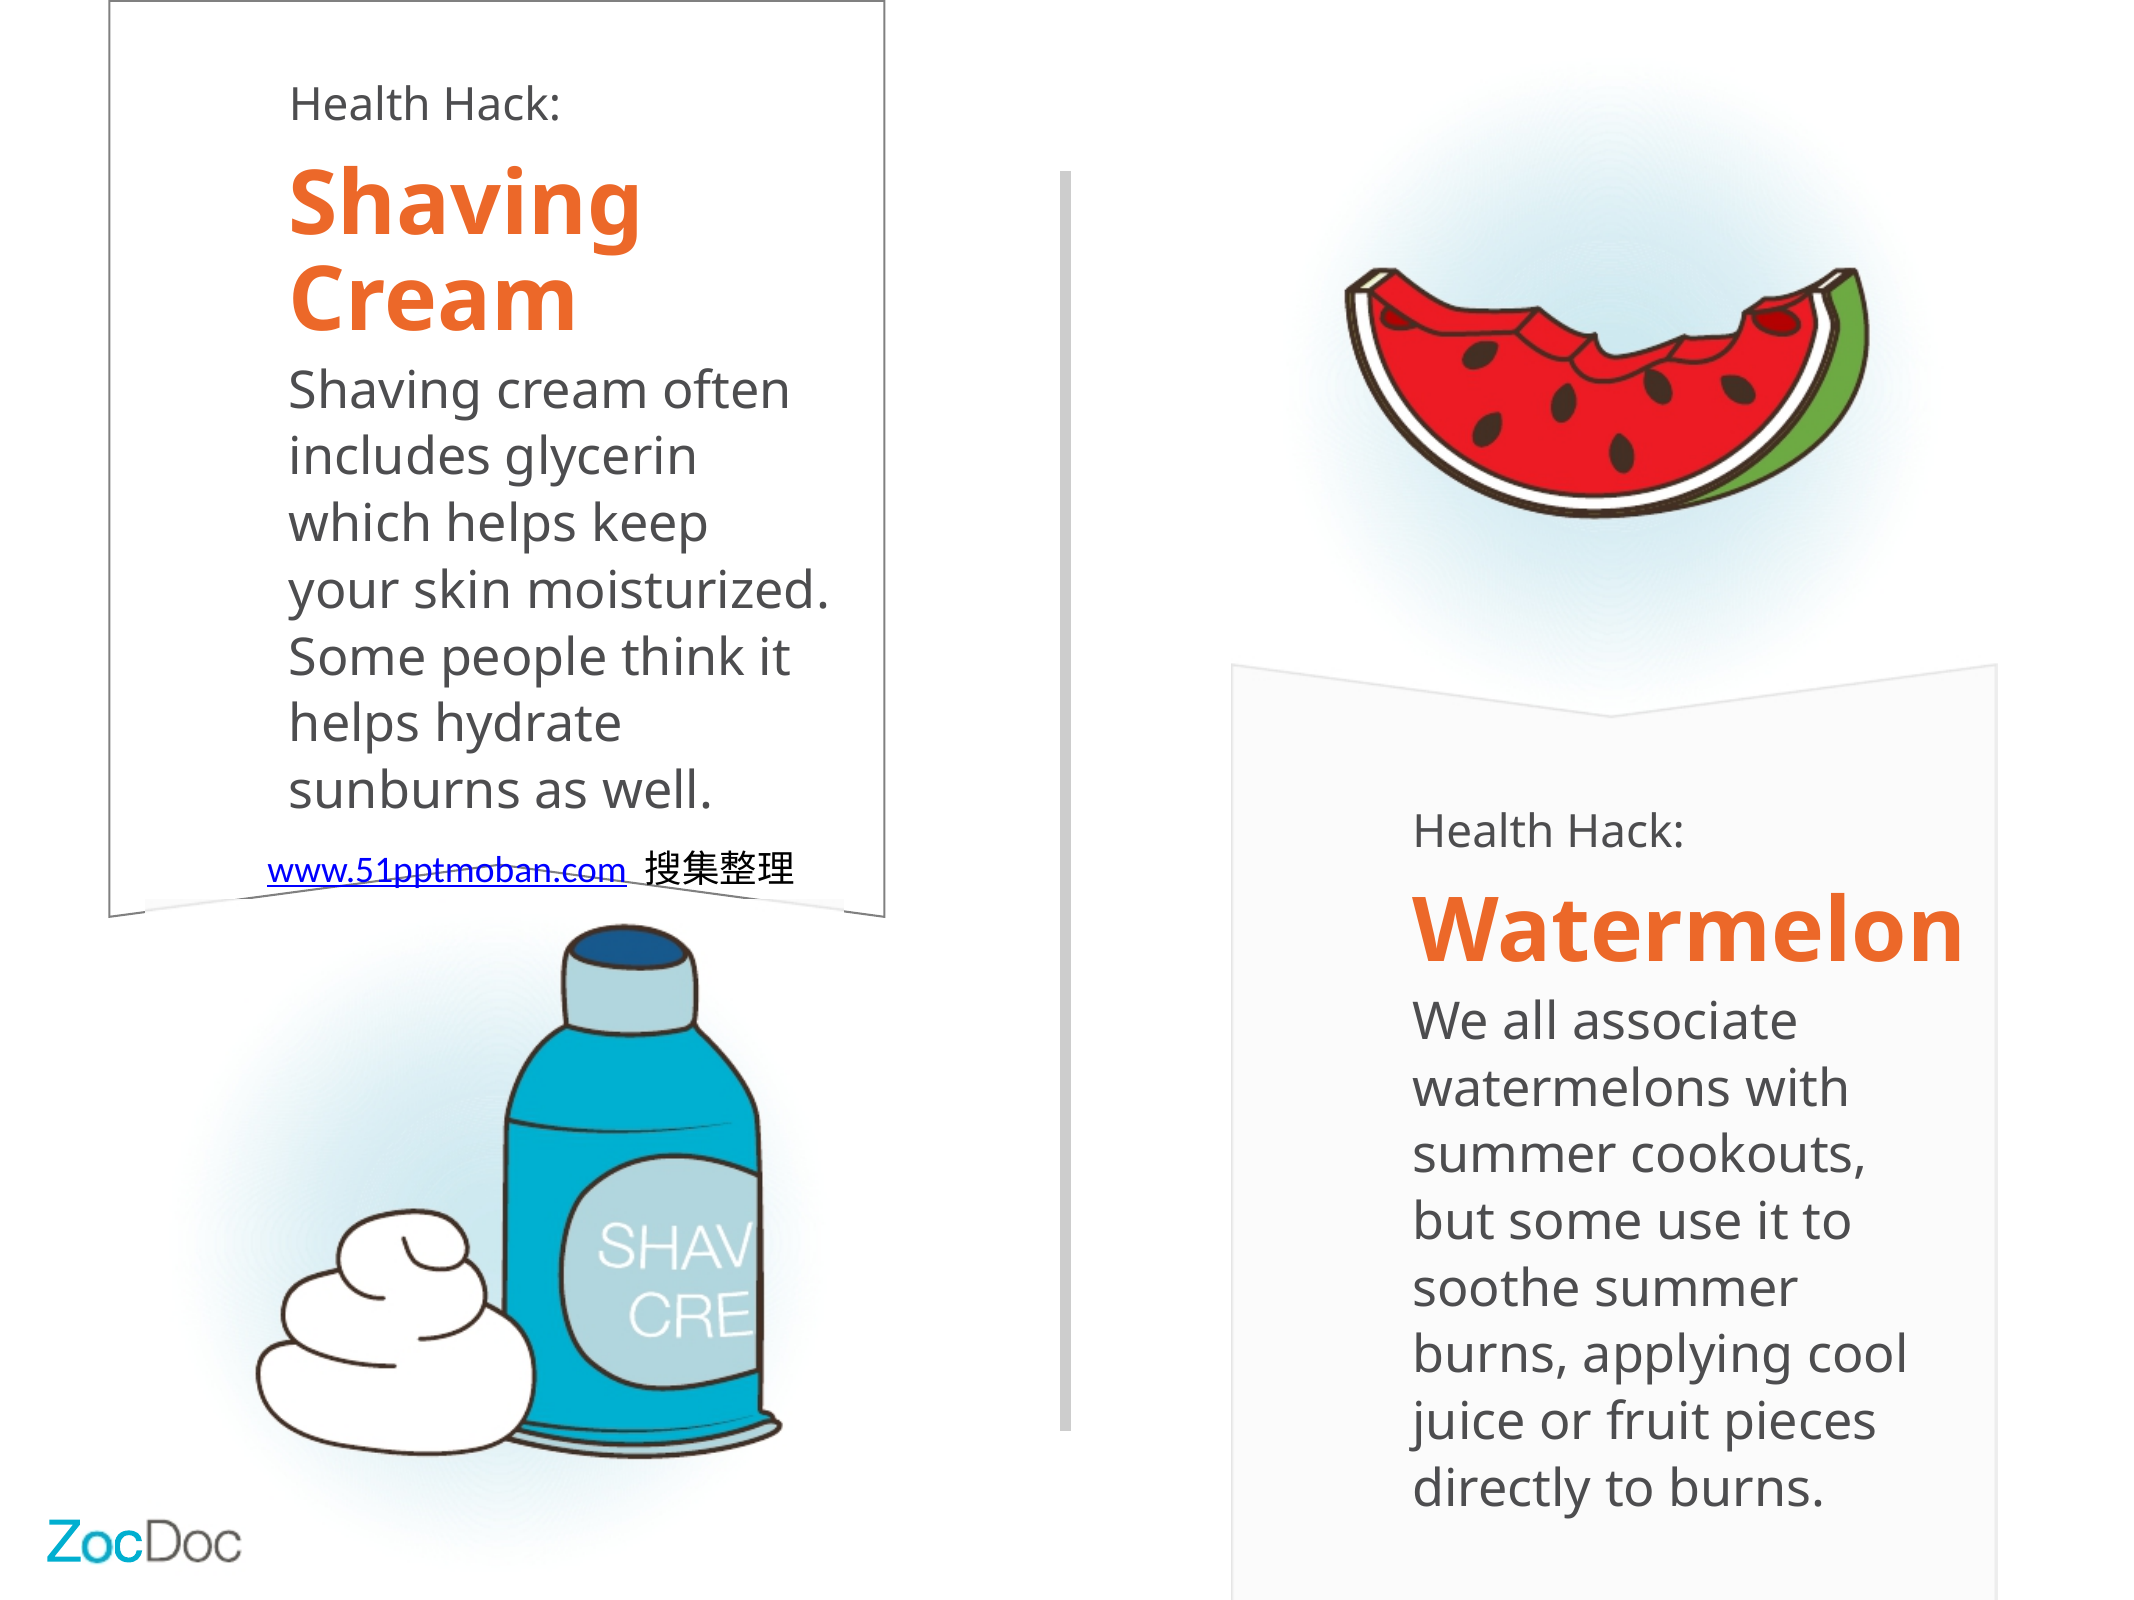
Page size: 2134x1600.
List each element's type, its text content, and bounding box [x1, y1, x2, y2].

picture [145, 899, 844, 1586]
text_box Health Hack: Shaving Cream Shaving cream often includes glycerin which helps keep your skin moisturized. Some people think it helps hydrate sunburns as well. [288, 58, 831, 827]
text_box [118, 1530, 140, 1563]
text_box [47, 1519, 80, 1562]
text_box [109, 0, 885, 917]
picture [1230, 43, 1999, 1600]
picture [80, 1528, 115, 1565]
text_box www.51pptmoban.com 搜集整理 [252, 837, 810, 898]
